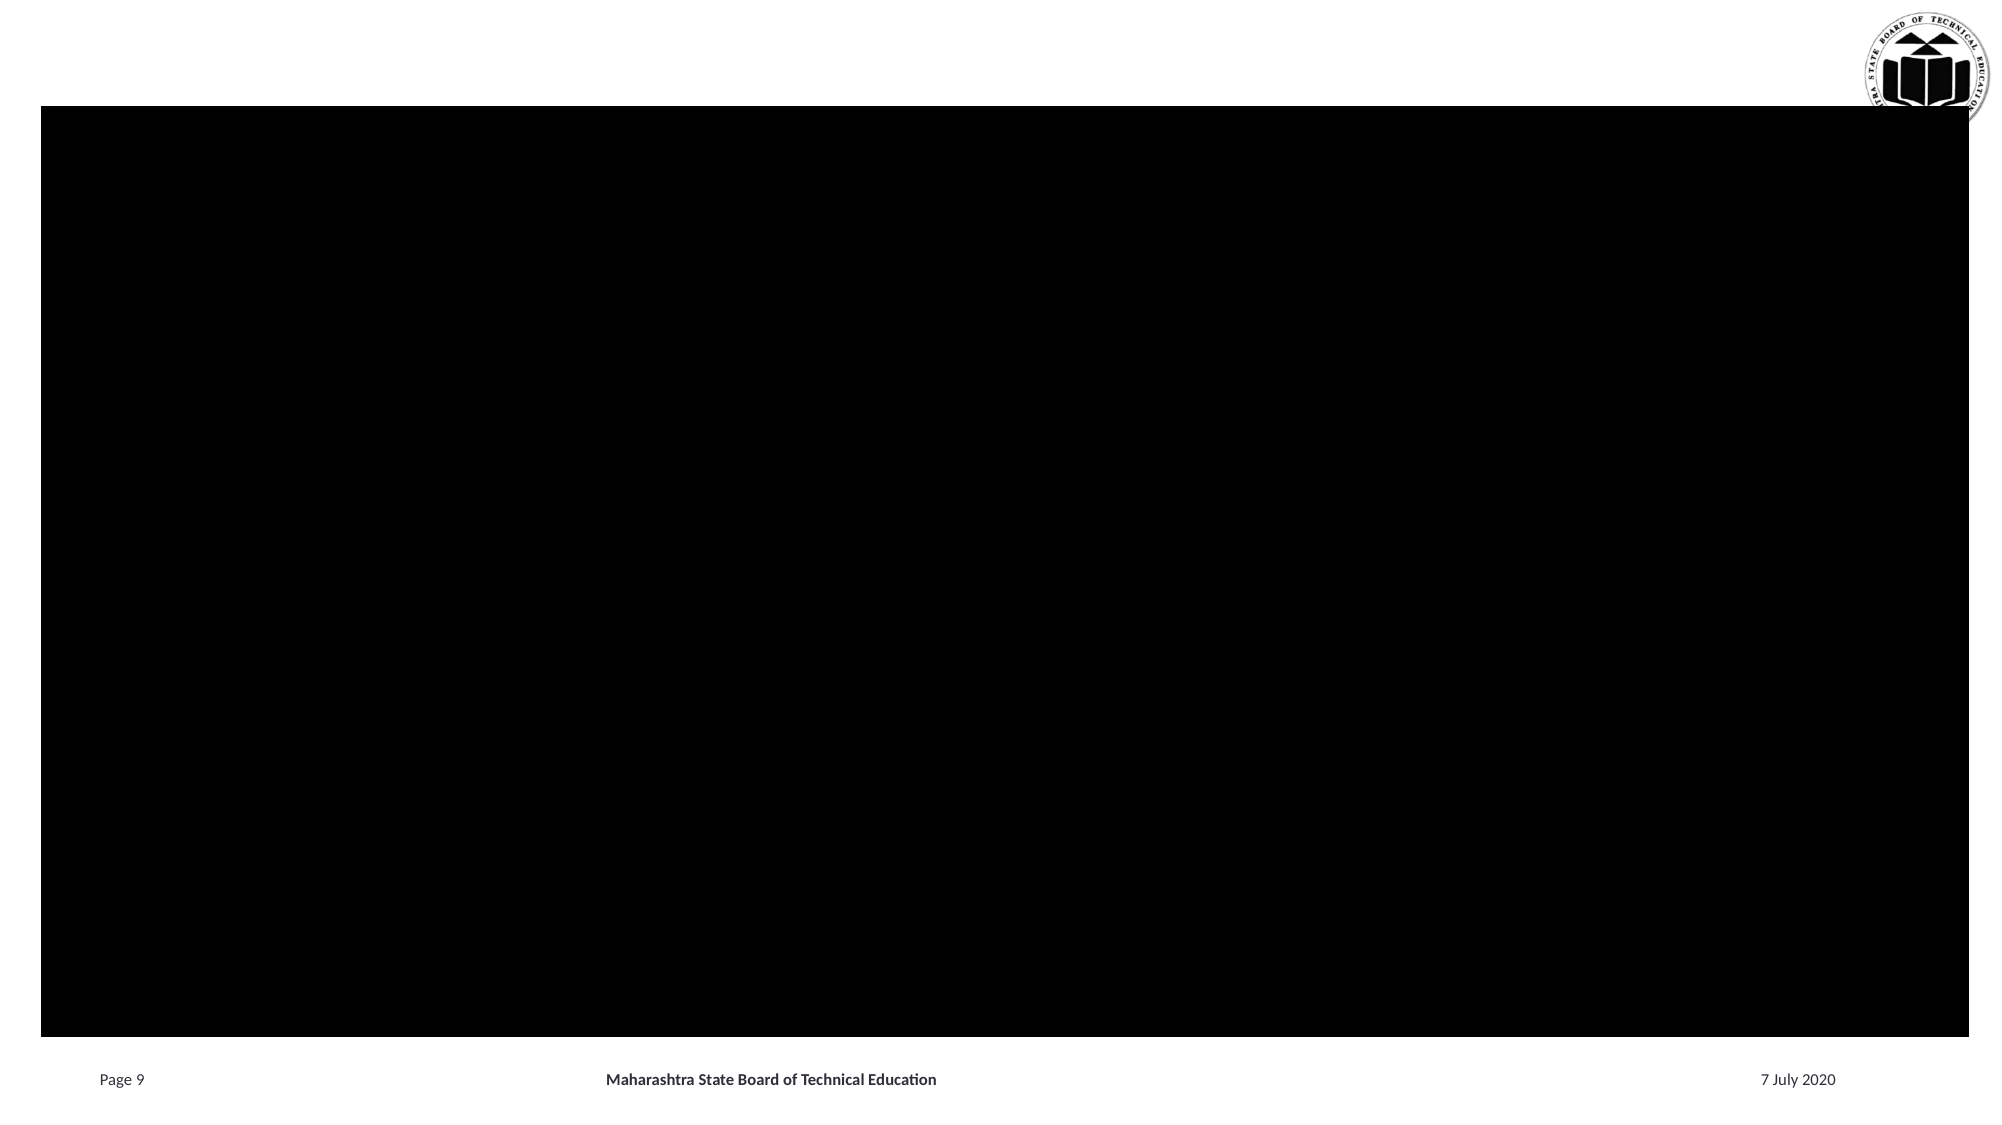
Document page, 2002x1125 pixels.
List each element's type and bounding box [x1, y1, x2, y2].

picture [1852, 0, 2001, 149]
list [41, 105, 1969, 1037]
